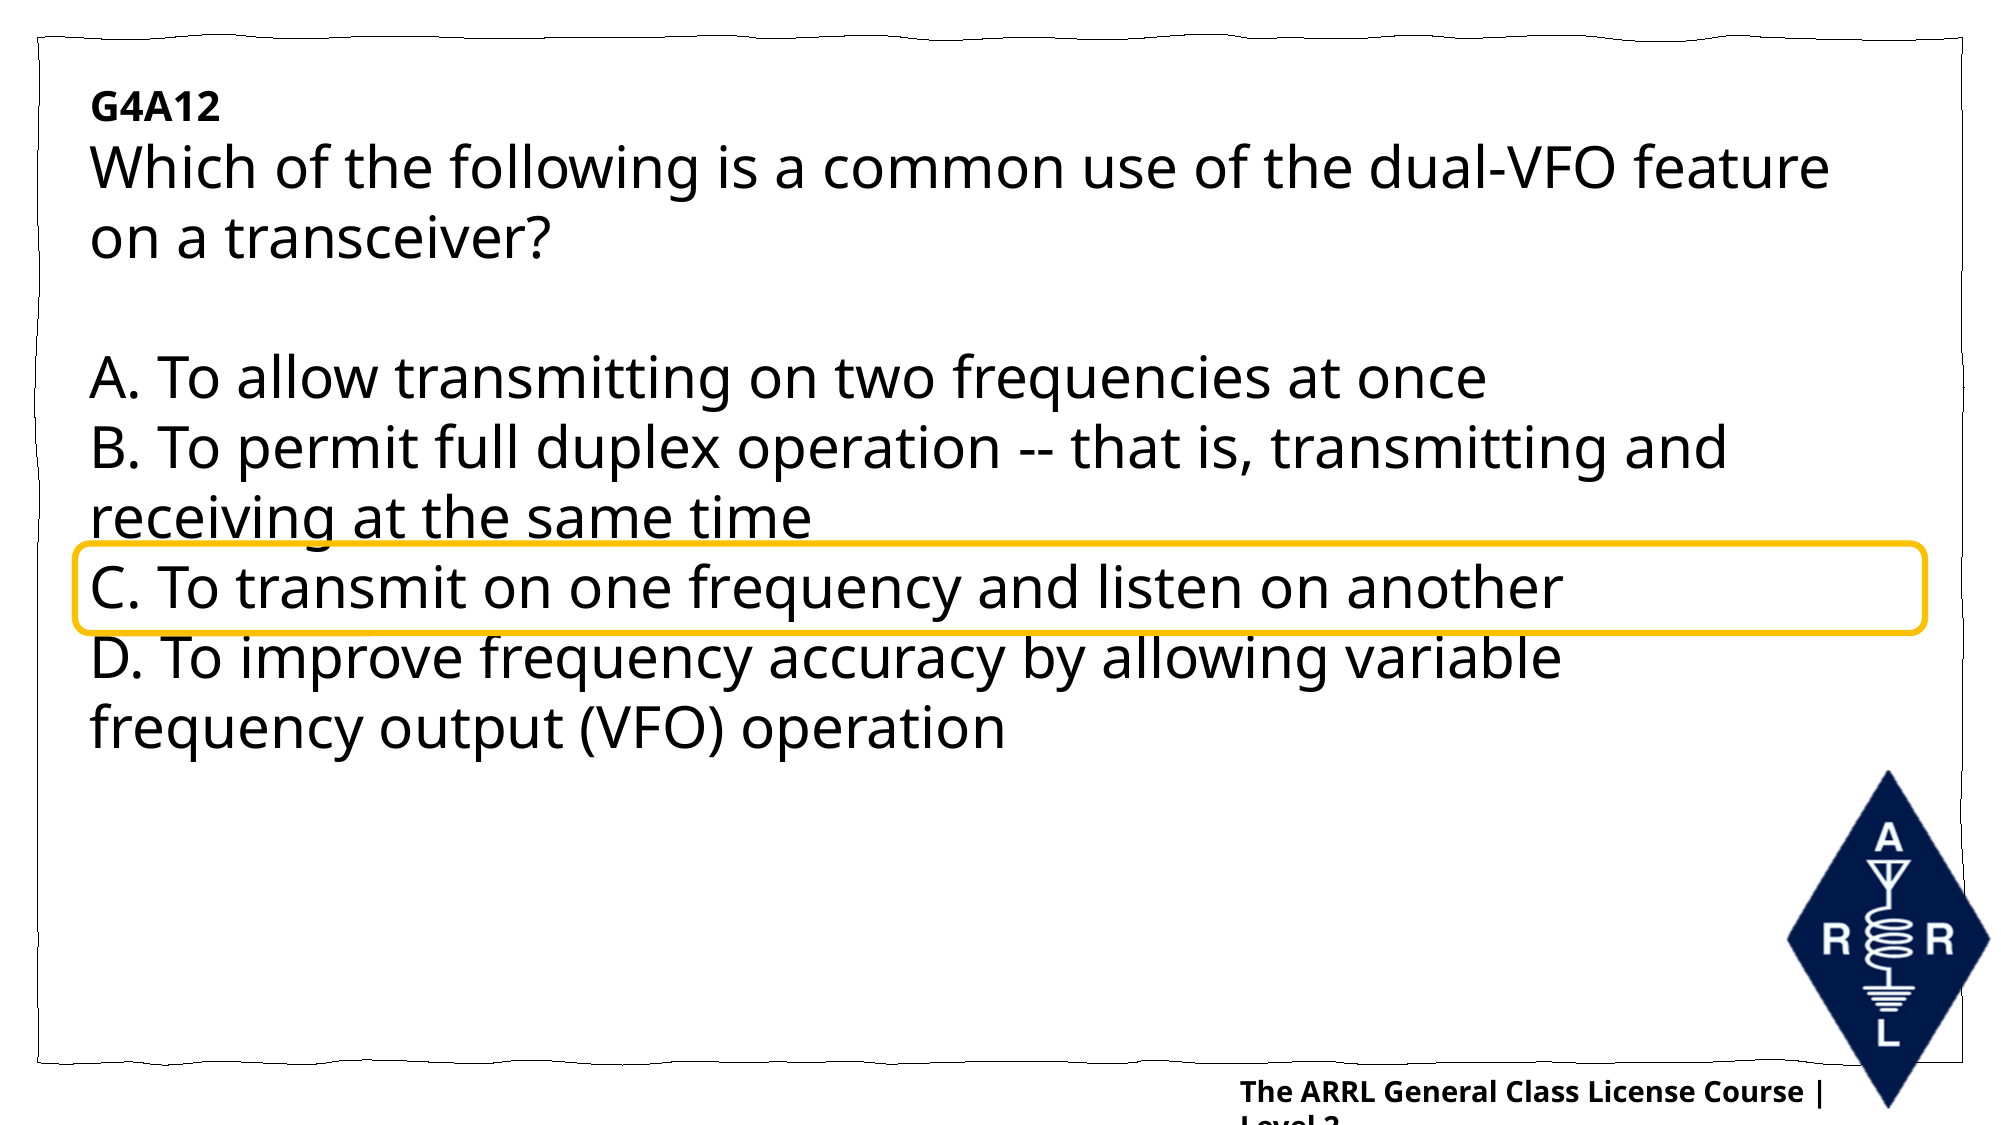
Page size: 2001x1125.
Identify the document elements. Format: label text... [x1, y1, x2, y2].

text_box G4A12 Which of the following is a common use of the dual-VFO feature on a transceiver? A. To allow transmitting on two frequencies at once B. To permit full duplex operation -- that is, transmitting and receiving at the same time C. To transmit on one frequency and listen on another D. To improve frequency accuracy by allowing variable frequency output (VFO) operation [75, 72, 1850, 550]
text_box G4A12 Which of the following is a common use of the dual-VFO feature on a transceiver? A. To allow transmitting on two frequencies at once B. To permit full duplex operation -- that is, transmitting and receiving at the same time C. To transmit on one frequency and listen on another D. To improve frequency accuracy by allowing variable frequency output (VFO) operation [75, 626, 1850, 768]
text_box [73, 542, 1927, 635]
picture [1773, 752, 1999, 1125]
